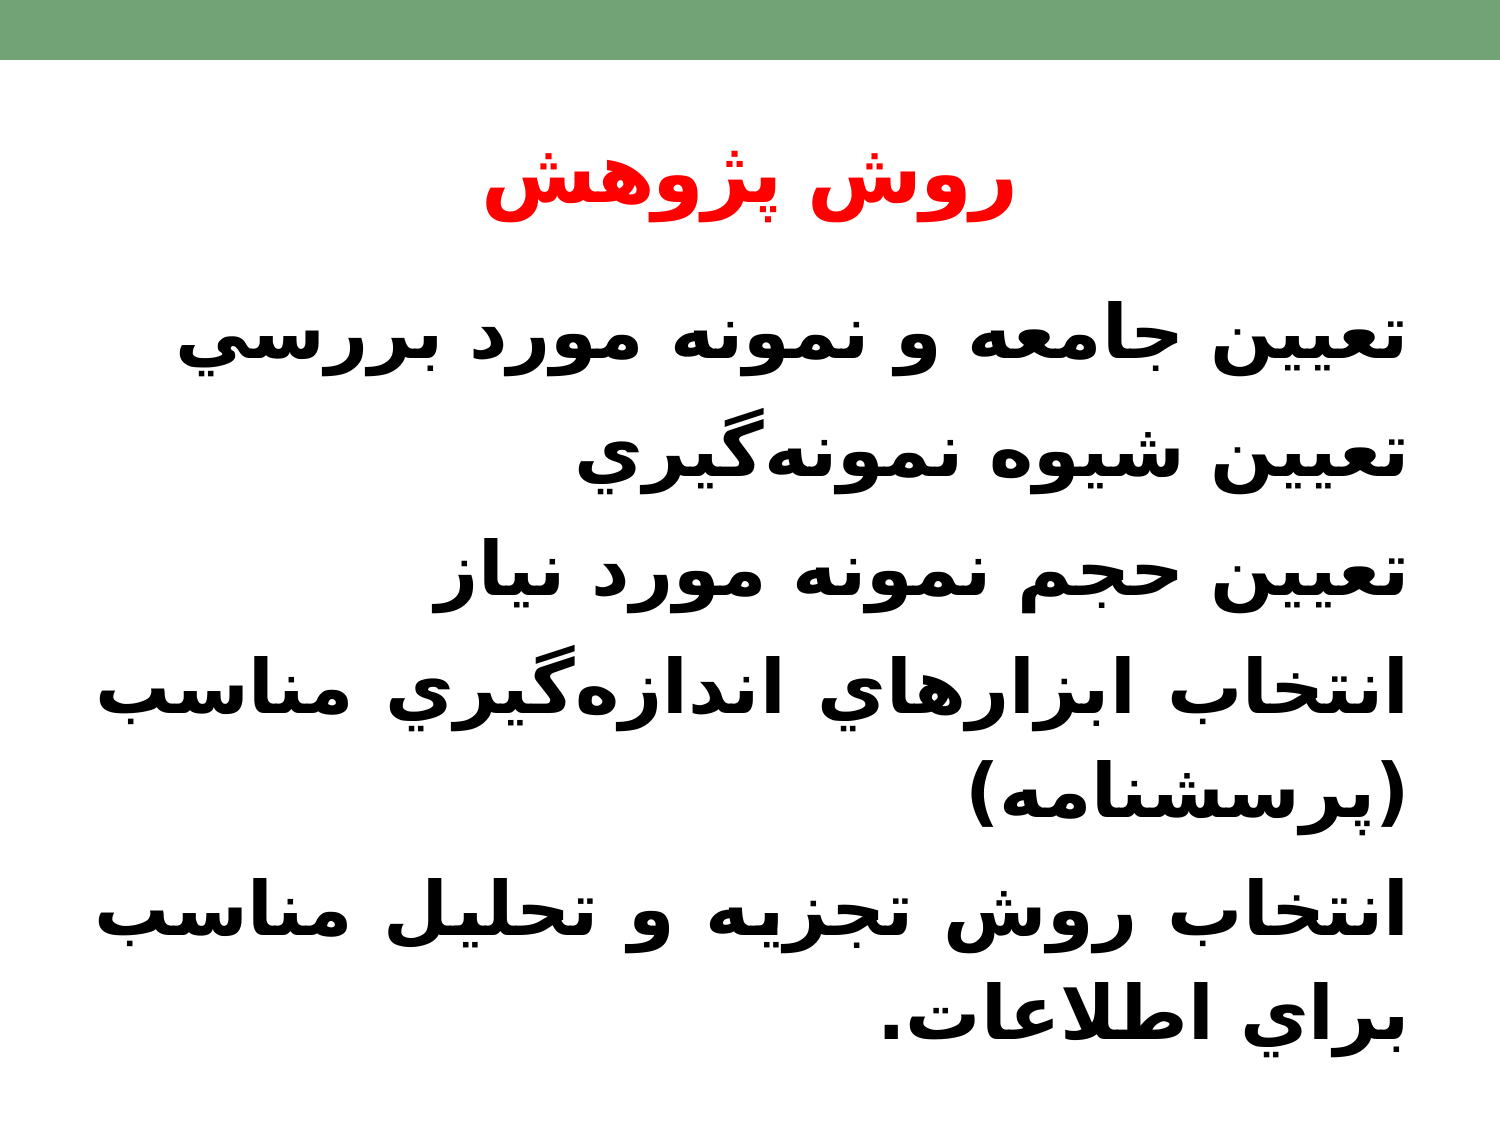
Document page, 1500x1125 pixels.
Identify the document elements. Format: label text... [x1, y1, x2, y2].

list تعيين جامعه و نمونه مورد بررسي تعيين شيوه نمونه‌گيري تعيين حجم نمونه مورد نياز انتخاب ابزارهاي اندازه‌گيري مناسب (پرسشنامه) انتخاب روش تجزيه و تحليل مناسب براي اطلاعات. [75, 262, 1425, 1063]
title روش پژوهش [75, 87, 1425, 250]
